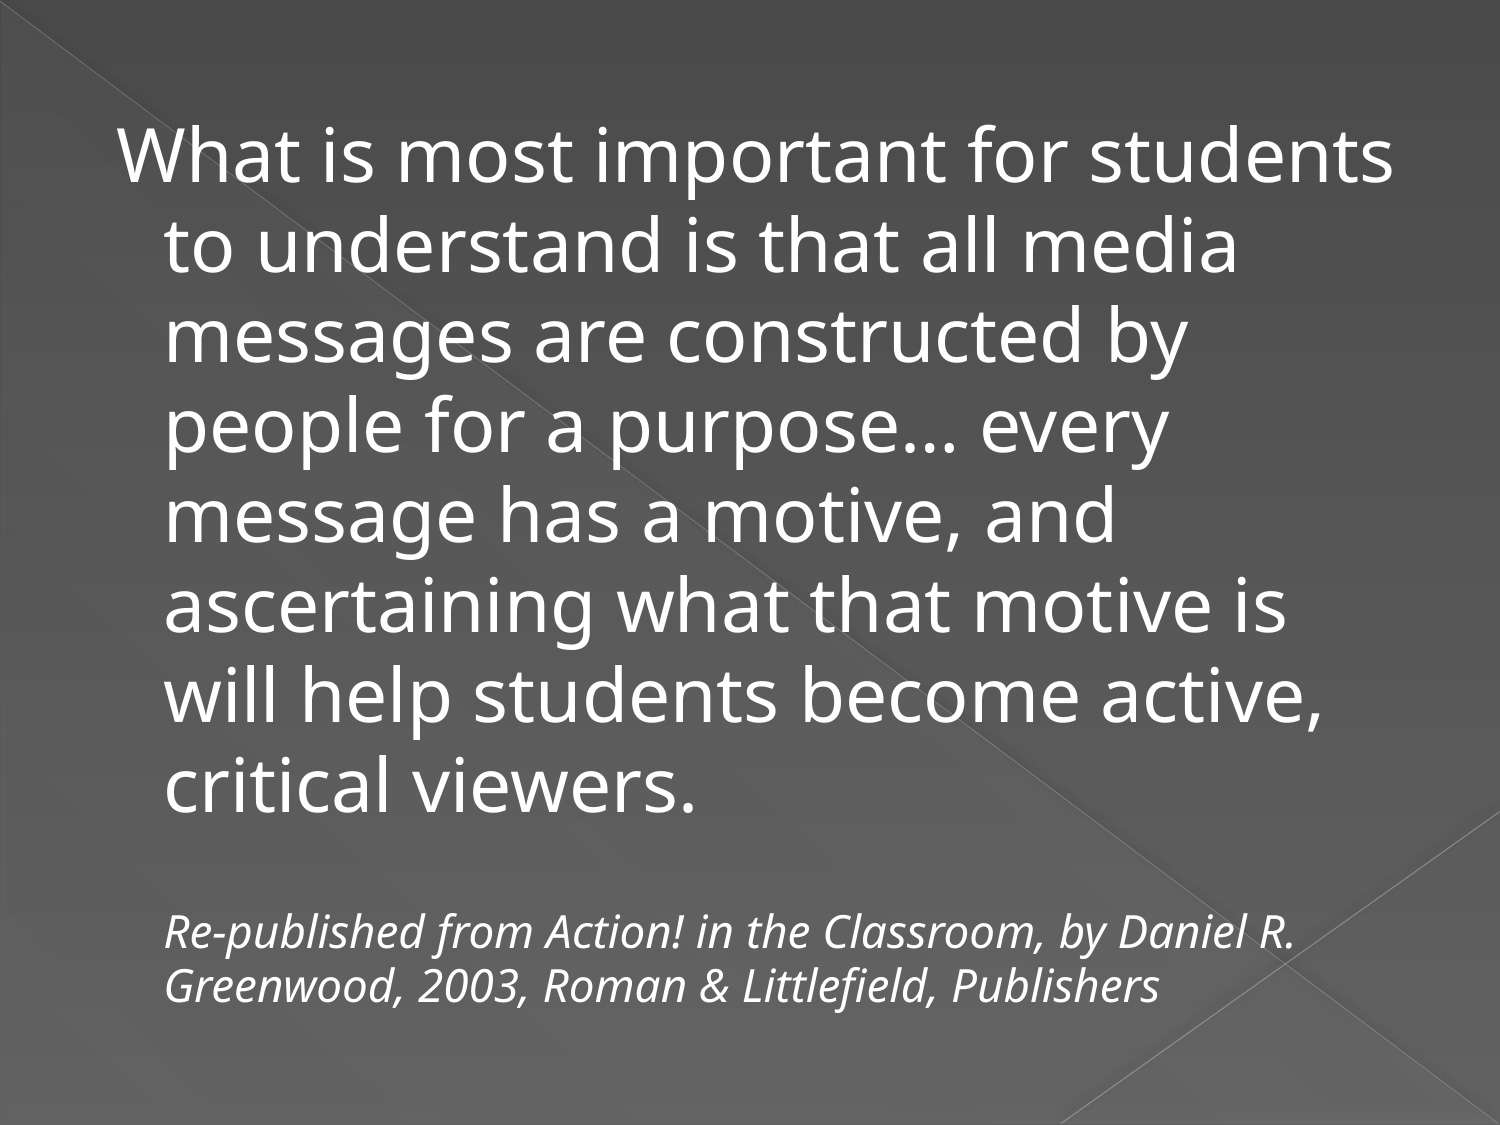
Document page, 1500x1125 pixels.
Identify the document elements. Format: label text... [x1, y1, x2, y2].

list What is most important for students to understand is that all media messages are constructed by people for a purpose… every message has a motive, and ascertaining what that motive is will help students become active, critical viewers. Re-published from Action! in the Classroom, by Daniel R. Greenwood, 2003, Roman & Littlefield, Publishers [75, 99, 1425, 1059]
